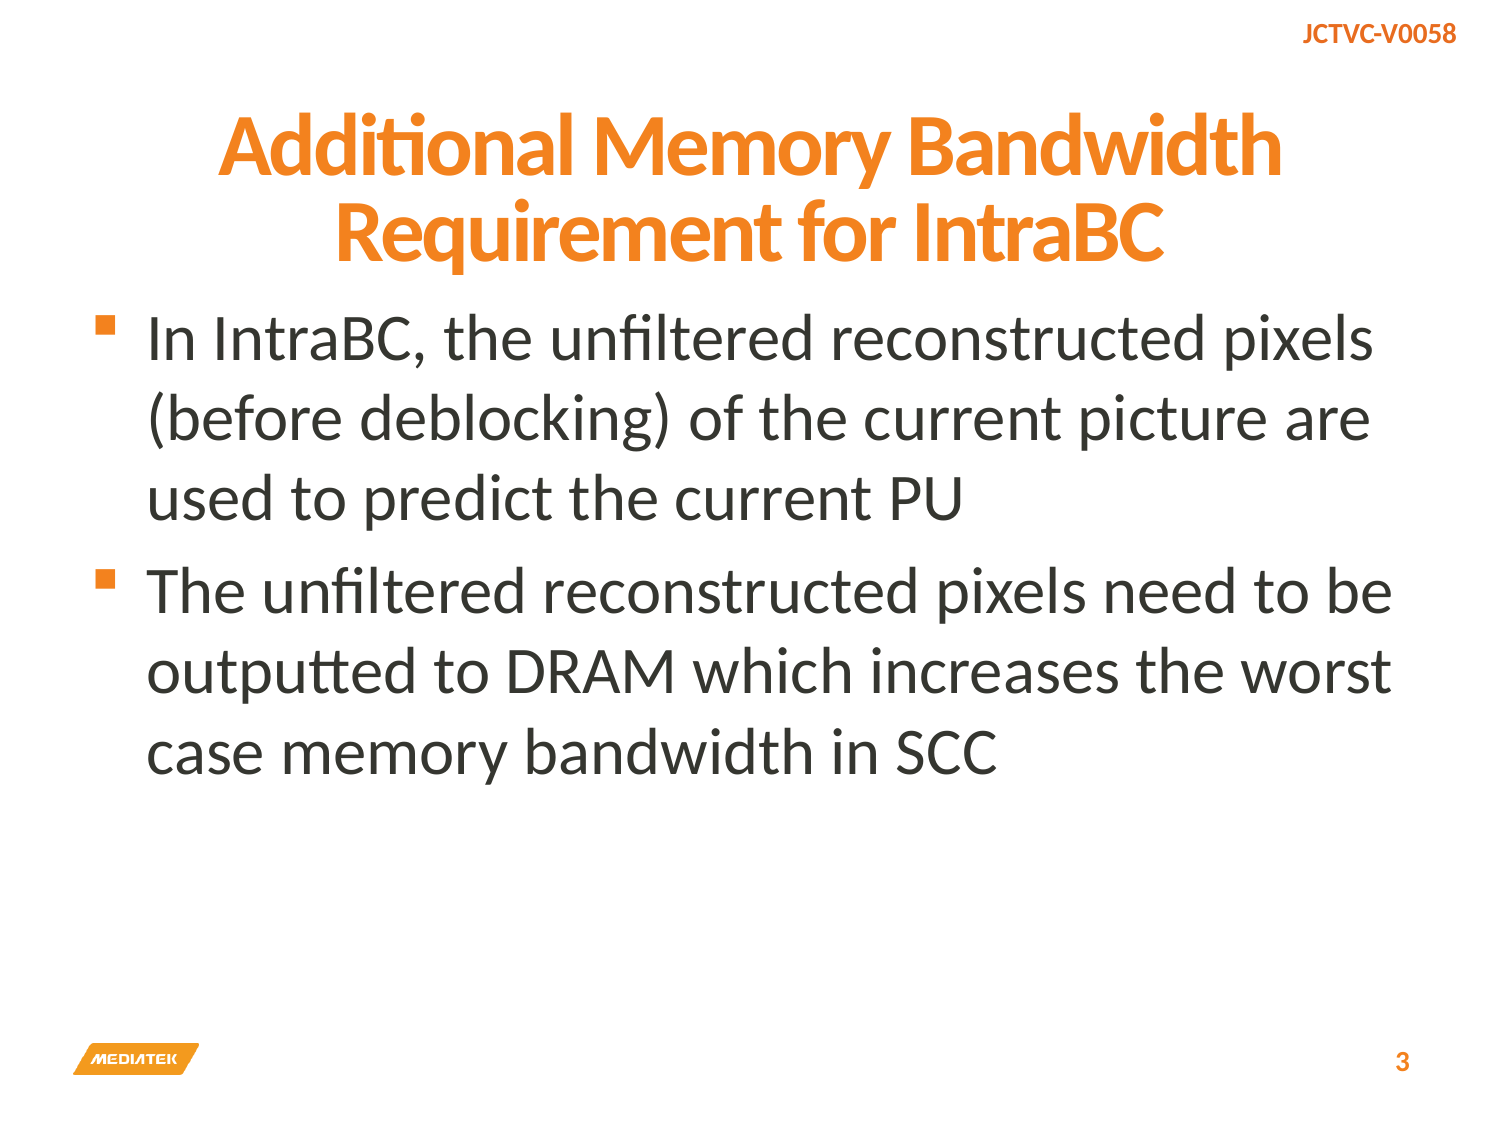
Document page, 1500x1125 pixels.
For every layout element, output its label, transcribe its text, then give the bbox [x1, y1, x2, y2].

title Additional Memory Bandwidth Requirement for IntraBC [75, 99, 1425, 286]
slide_number 3 [1251, 1029, 1425, 1090]
picture [73, 1043, 199, 1075]
list In IntraBC, the unfiltered reconstructed pixels (before deblocking) of the current picture are used to predict the current PU The unfiltered reconstructed pixels need to be outputted to DRAM which increases the worst case memory bandwidth in SCC [75, 286, 1425, 990]
